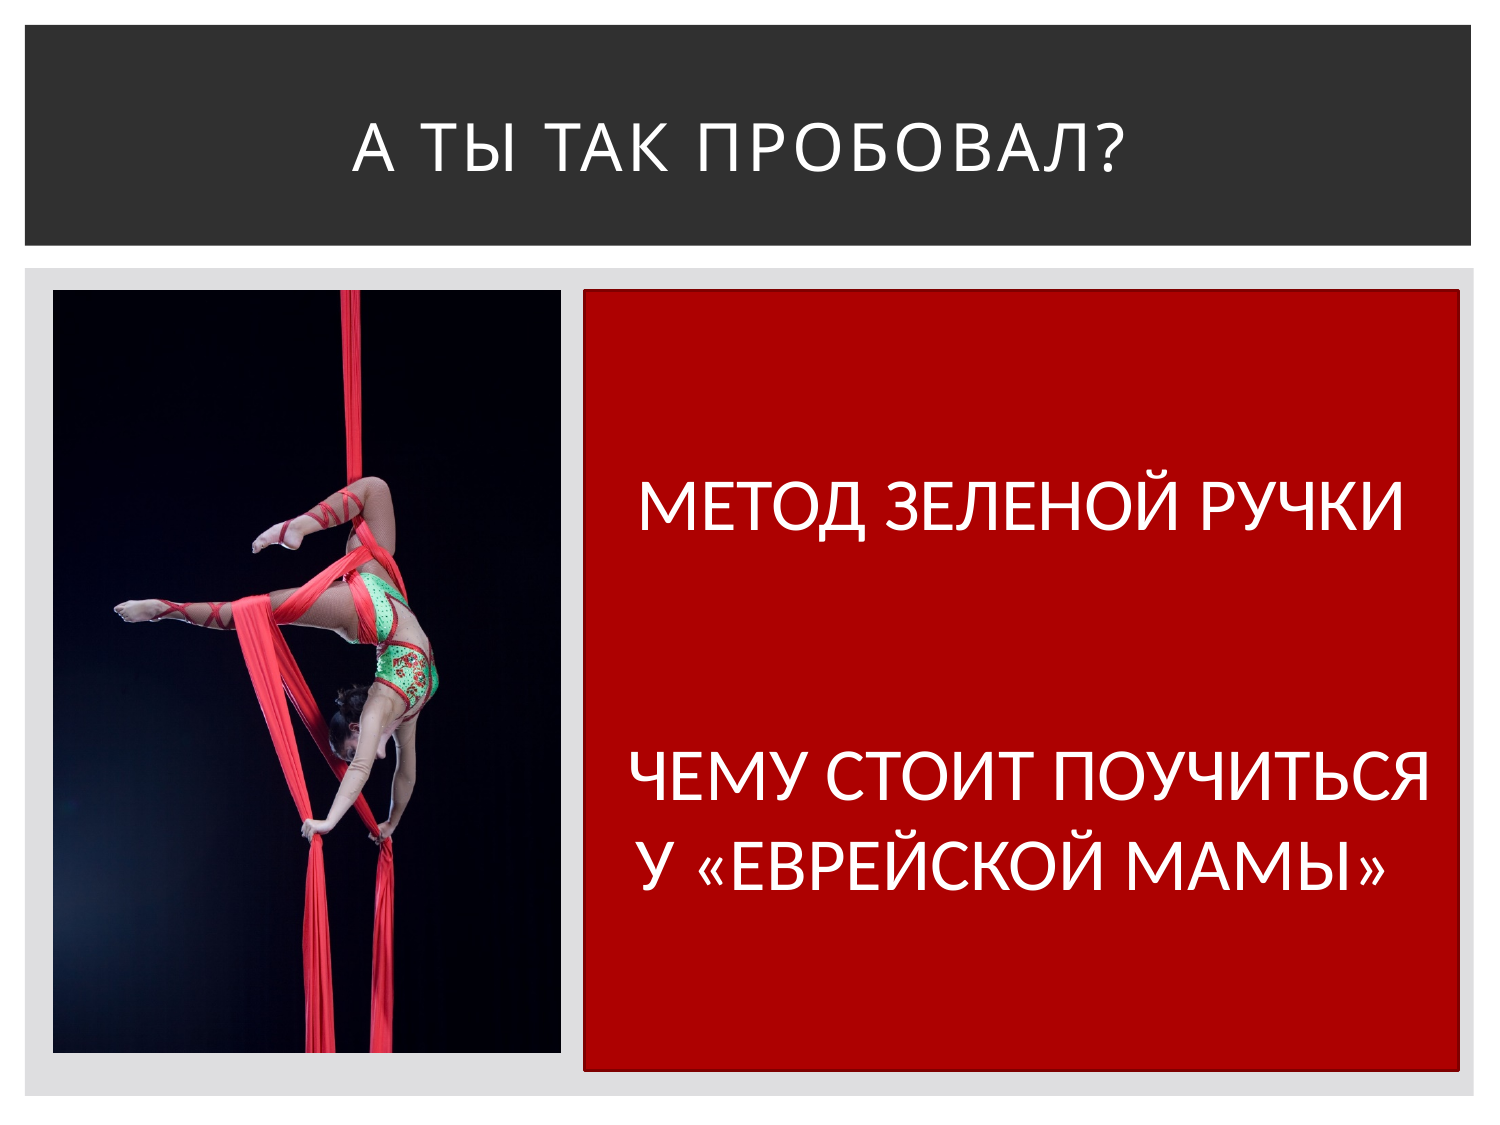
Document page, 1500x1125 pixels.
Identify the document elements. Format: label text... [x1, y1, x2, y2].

title А ты так пробовал? [62, 58, 1438, 232]
text_box МЕТОД ЗЕЛЕНОЙ РУЧКИ ЧЕМУ СТОИТ ПОУЧИТЬСЯ У «ЕВРЕЙСКОЙ МАМЫ» [583, 289, 1460, 1072]
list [52, 290, 562, 1053]
